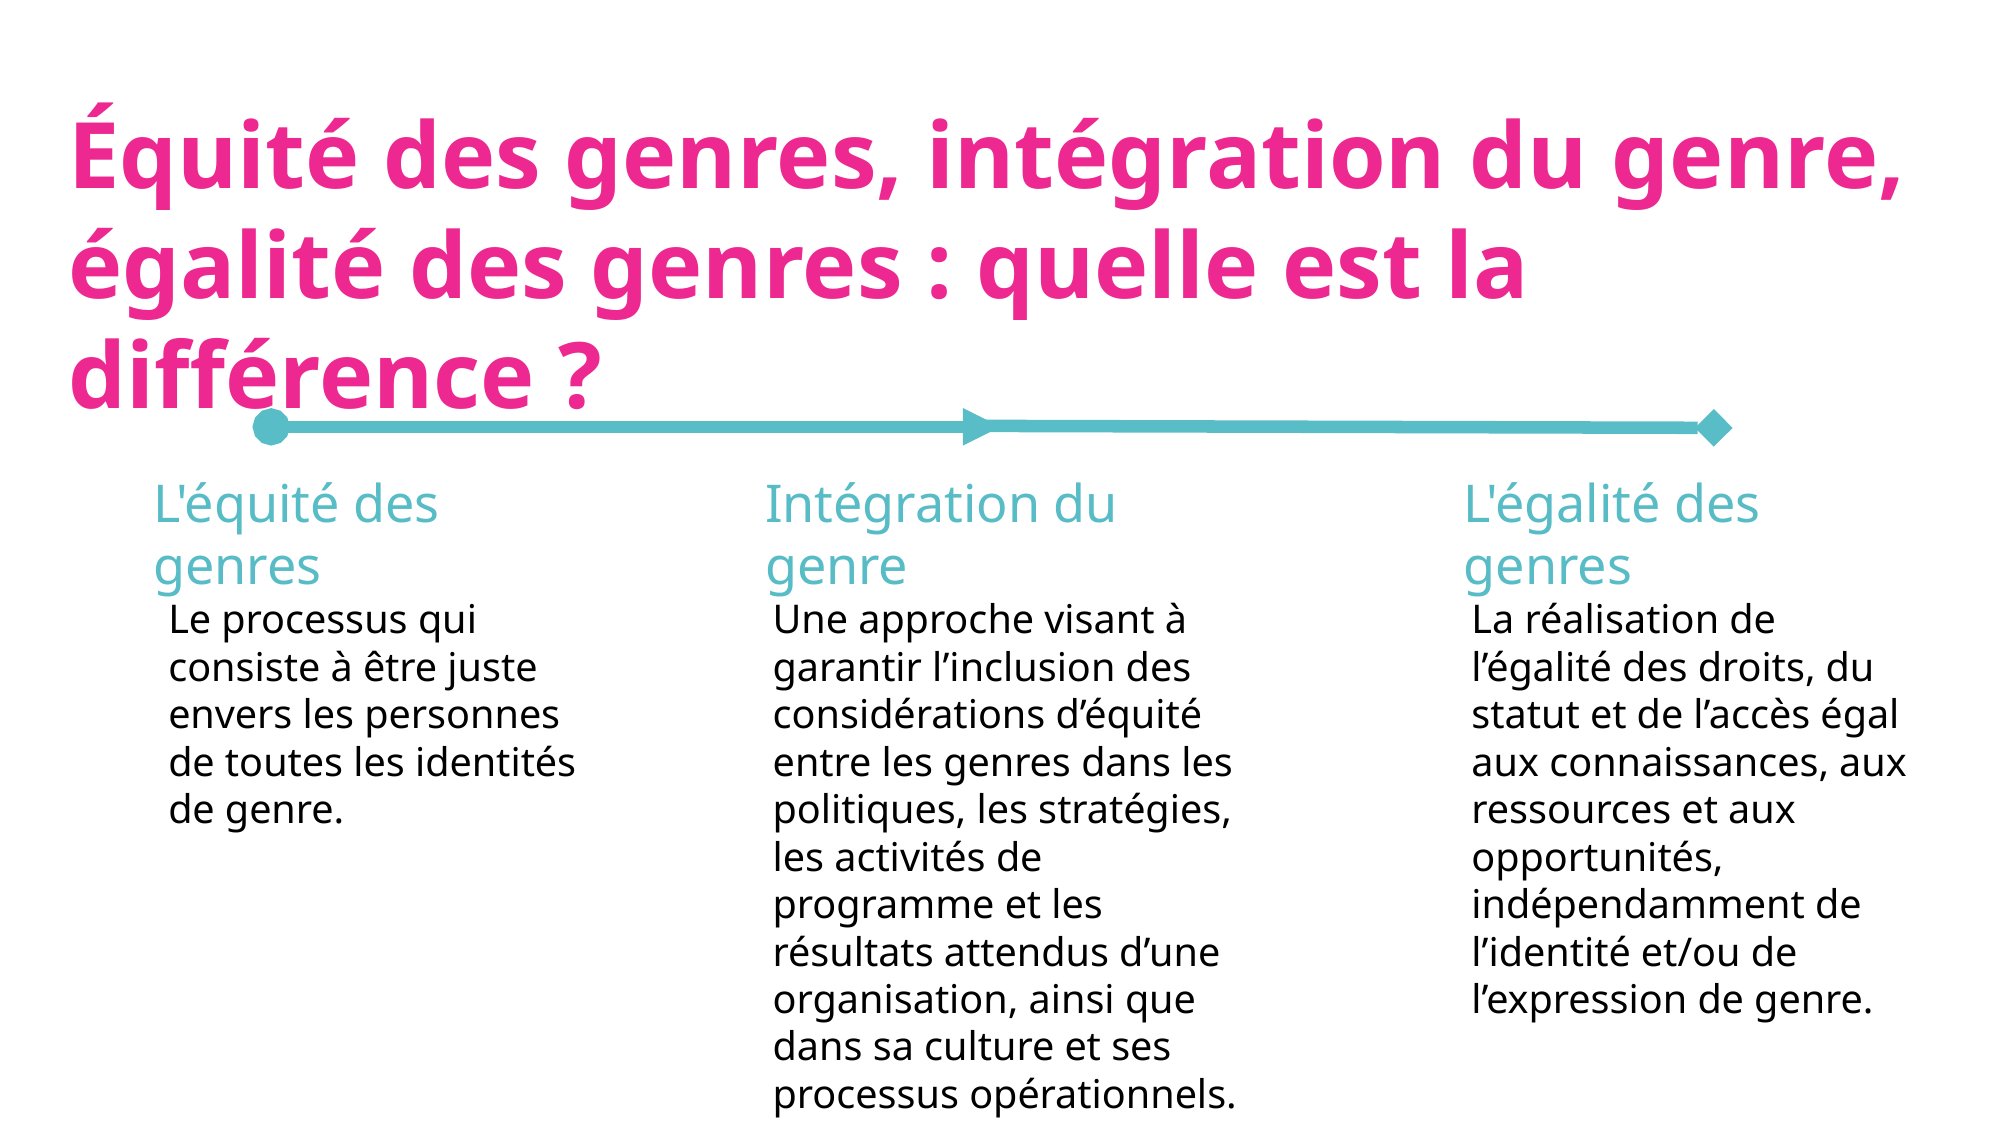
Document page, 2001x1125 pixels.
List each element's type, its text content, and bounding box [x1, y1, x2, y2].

text_box Le processus qui consiste à être juste envers les personnes de toutes les identités de genre. [153, 579, 613, 1072]
title Équité des genres, intégration du genre, égalité des genres : quelle est la différence ? [68, 97, 1932, 223]
title L'égalité des genres [1463, 470, 1878, 579]
text_box La réalisation de l’égalité des droits, du statut et de l’accès égal aux connaissances, aux ressources et aux opportunités, indépendamment de l’identité et/ou de l’expression de genre. [1456, 579, 1934, 1072]
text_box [270, 425, 1714, 429]
title Intégration du genre [764, 470, 1216, 579]
title L'équité des genres [153, 470, 544, 579]
text_box Une approche visant à garantir l’inclusion des considérations d’équité entre les genres dans les politiques, les stratégies, les activités de programme et les résultats attendus d’une organisation, ainsi que dans sa culture et ses processus opérationnels. [757, 579, 1274, 1072]
